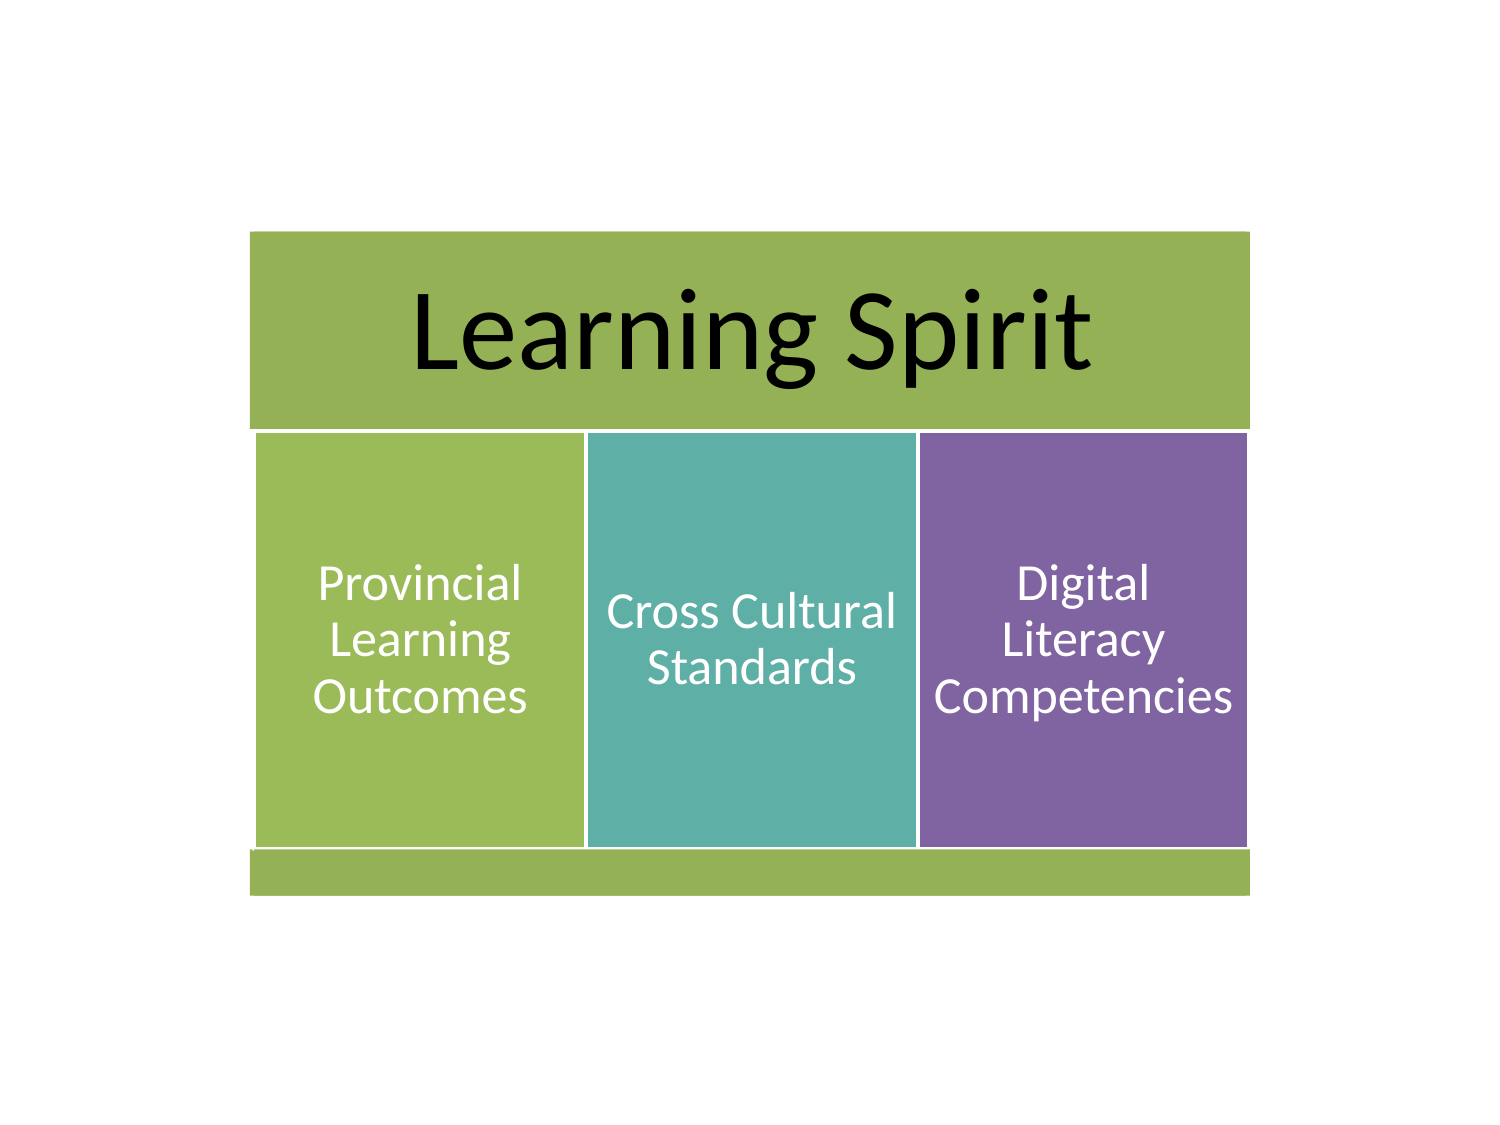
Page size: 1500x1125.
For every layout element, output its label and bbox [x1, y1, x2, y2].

text_box [253, 231, 1251, 897]
